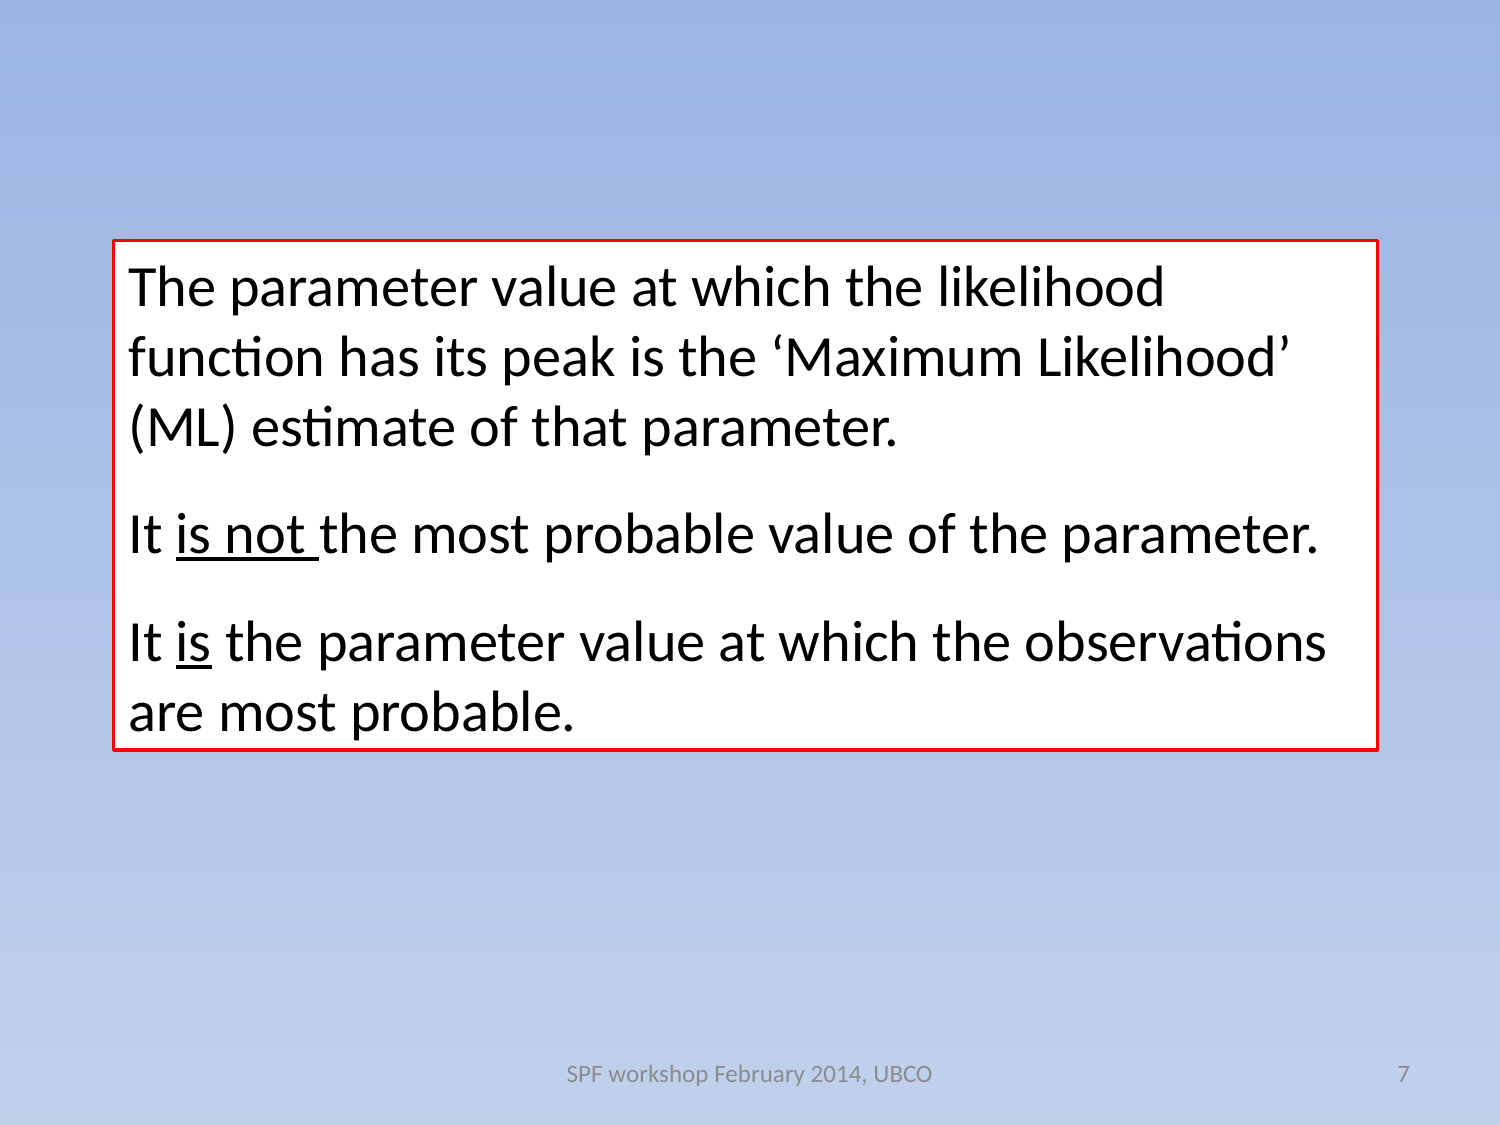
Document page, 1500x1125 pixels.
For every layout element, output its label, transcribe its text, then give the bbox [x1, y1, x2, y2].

text_box The parameter value at which the likelihood function has its peak is the ‘Maximum Likelihood’ (ML) estimate of that parameter. It is not the most probable value of the parameter. It is the parameter value at which the observations are most probable. [113, 240, 1378, 751]
slide_number 7 [1074, 1042, 1425, 1103]
footer SPF workshop February 2014, UBCO [512, 1042, 988, 1103]
